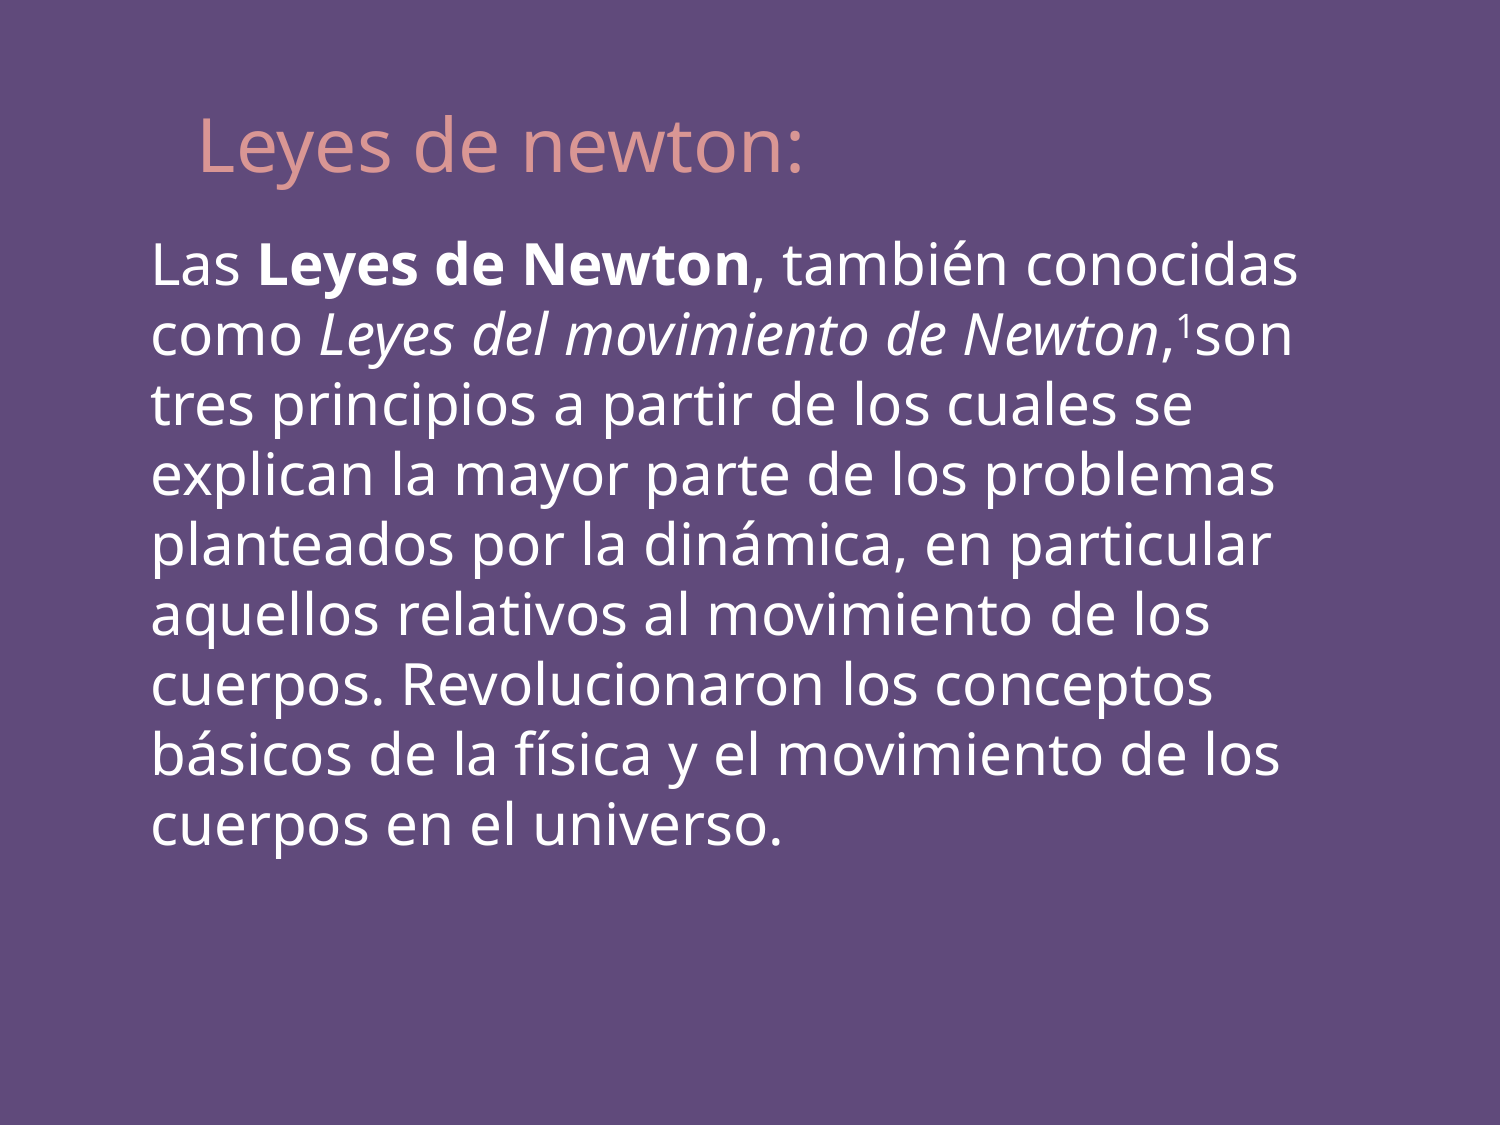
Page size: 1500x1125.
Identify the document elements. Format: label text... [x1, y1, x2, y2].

text_box Leyes de newton: [182, 89, 821, 195]
text_box Las Leyes de Newton, también conocidas como Leyes del movimiento de Newton,1son tres principios a partir de los cuales se explican la mayor parte de los problemas planteados por la dinámica, en particular aquellos relativos al movimiento de los cuerpos. Revolucionaron los conceptos básicos de la física y el movimiento de los cuerpos en el universo. [135, 219, 1376, 865]
